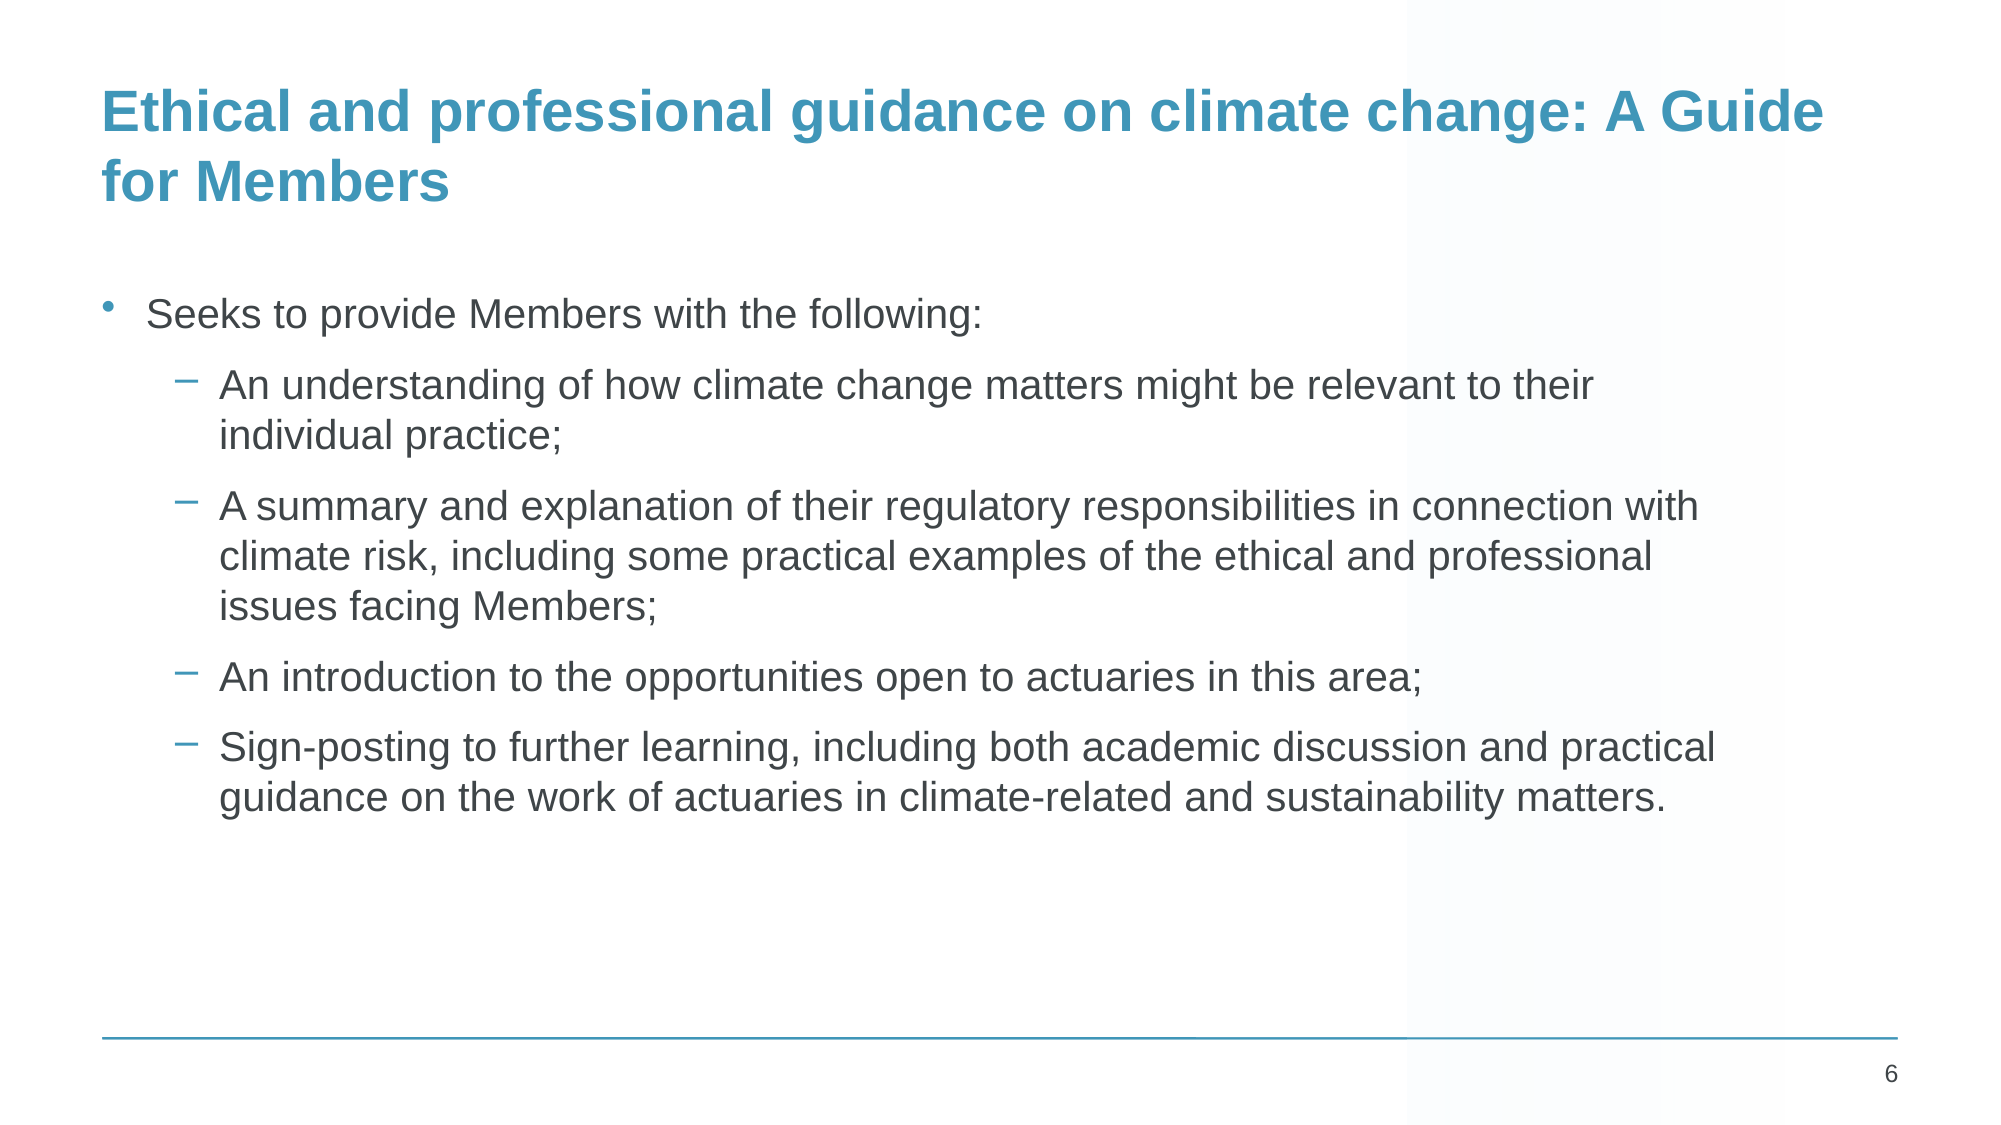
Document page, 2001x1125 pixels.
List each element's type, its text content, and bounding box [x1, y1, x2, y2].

slide_number 6 [1771, 1050, 1914, 1106]
list Seeks to provide Members with the following: An understanding of how climate change matters might be relevant to their individual practice; A summary and explanation of their regulatory responsibilities in connection with climate risk, including some practical examples of the ethical and professional issues facing Members; An introduction to the opportunities open to actuaries in this area; Sign-posting to further learning, including both academic discussion and practical guidance on the work of actuaries in climate-related and sustainability matters. [86, 279, 1764, 1018]
title Ethical and professional guidance on climate change: A Guide for Members [86, 66, 1914, 221]
